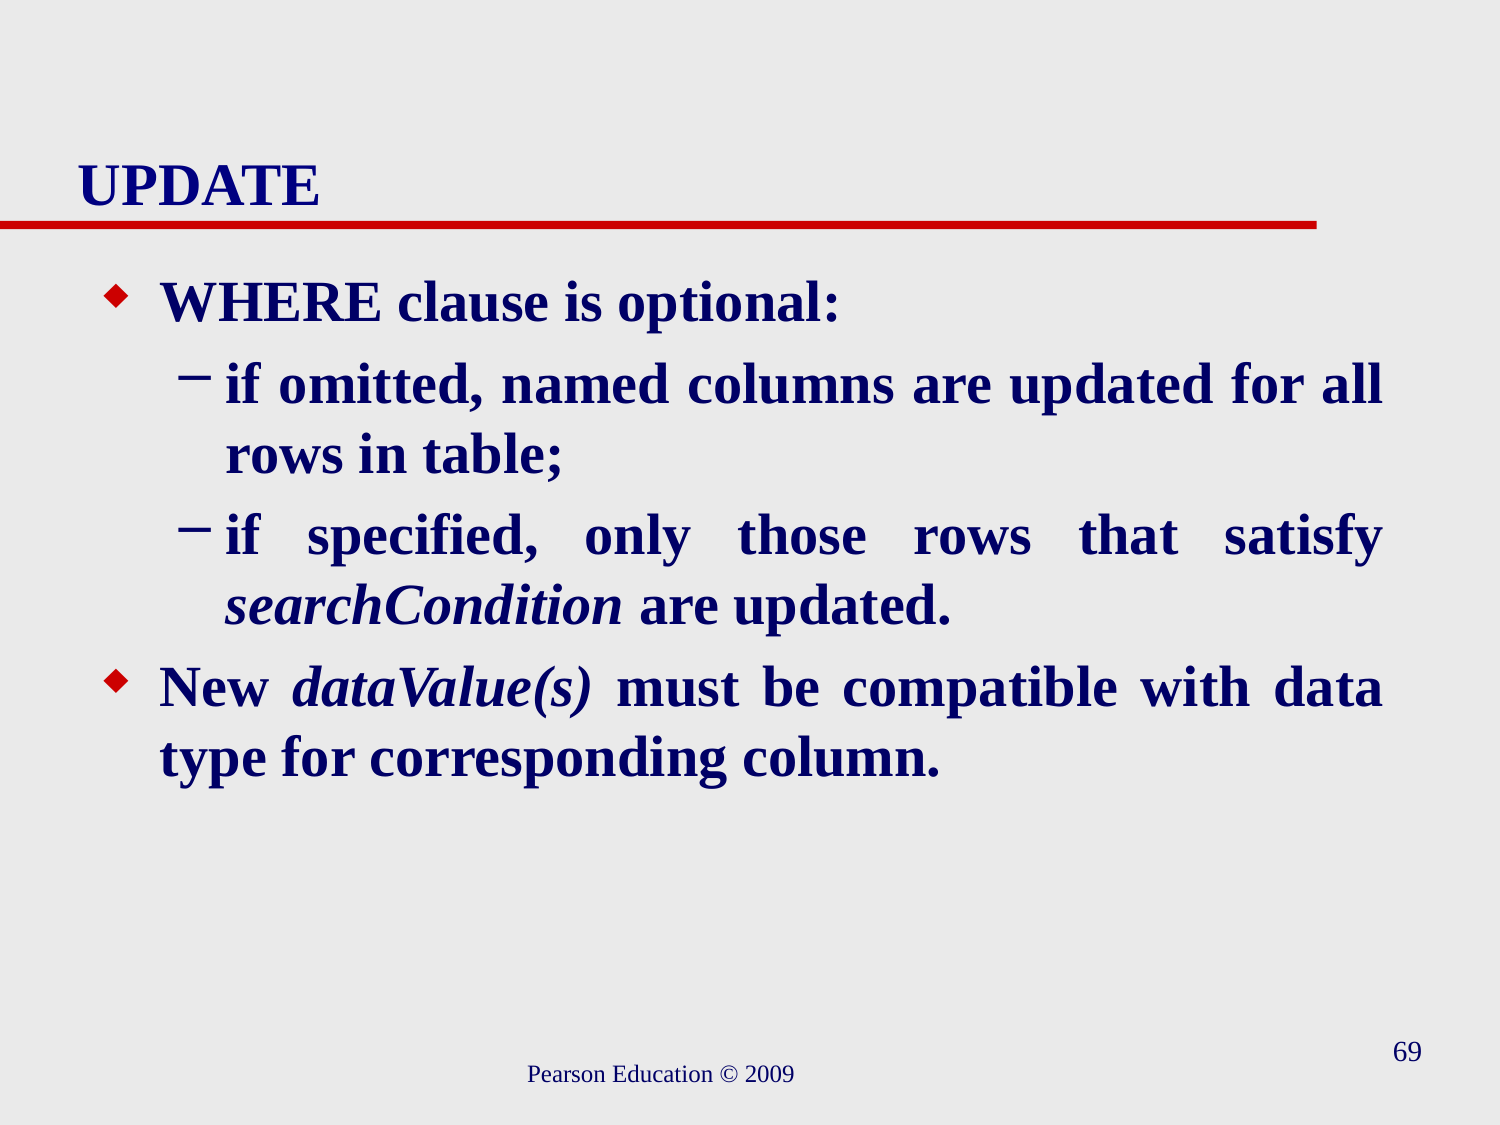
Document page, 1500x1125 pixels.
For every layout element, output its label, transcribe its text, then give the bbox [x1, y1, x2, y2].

text_box Pearson Education © 2009 [512, 1050, 1038, 1095]
list WHERE clause is optional: if omitted, named columns are updated for all rows in table; if specified, only those rows that satisfy searchCondition are updated. New dataValue(s) must be compatible with data type for corresponding column. [88, 255, 1400, 931]
title UPDATE [62, 43, 1338, 226]
slide_number 69 [1124, 1012, 1438, 1088]
